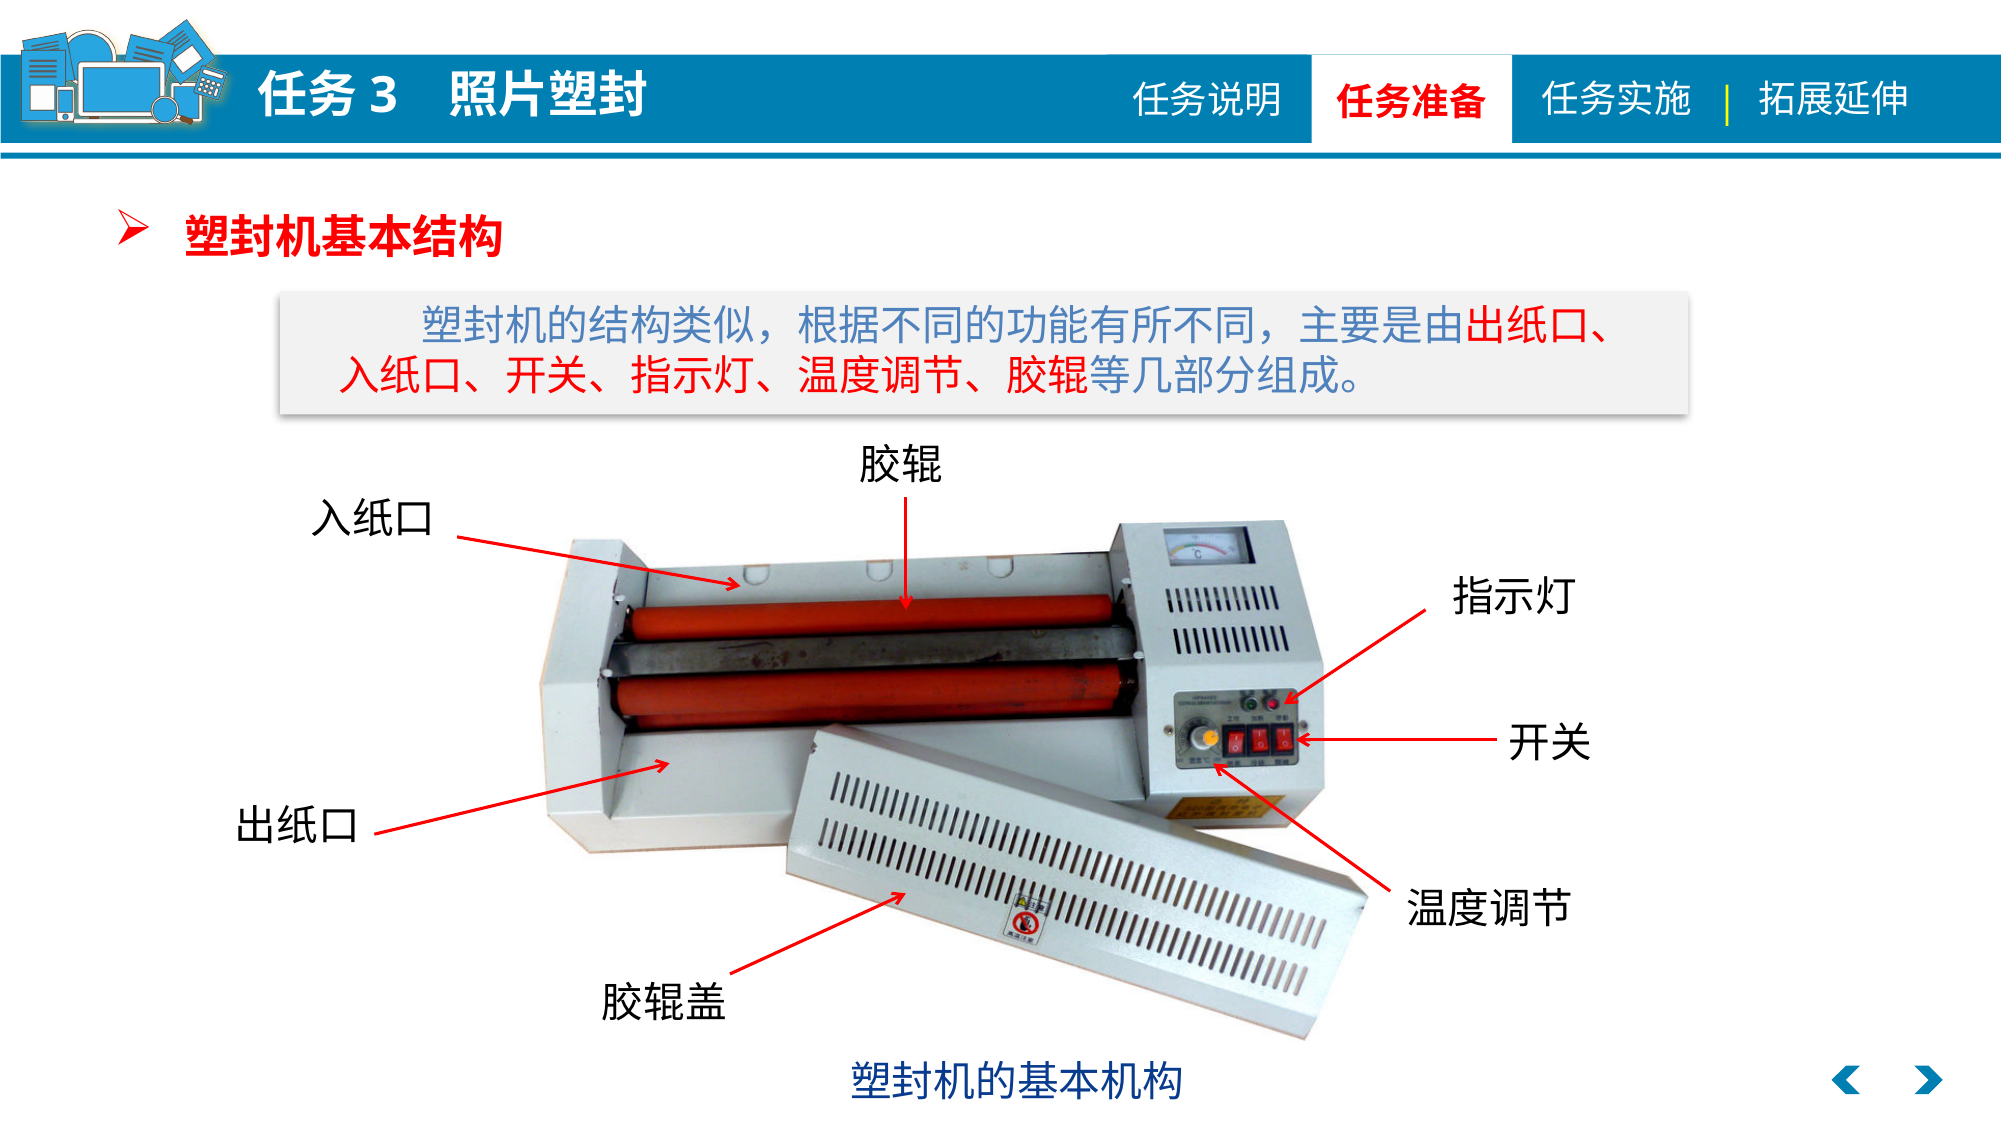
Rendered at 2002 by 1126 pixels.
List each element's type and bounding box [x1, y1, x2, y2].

text_box [1212, 763, 1391, 892]
text_box [1283, 609, 1426, 705]
text_box [456, 536, 741, 587]
text_box [279, 290, 1689, 415]
text_box [729, 893, 907, 975]
text_box [374, 763, 670, 835]
text_box [0, 0, 2001, 1110]
